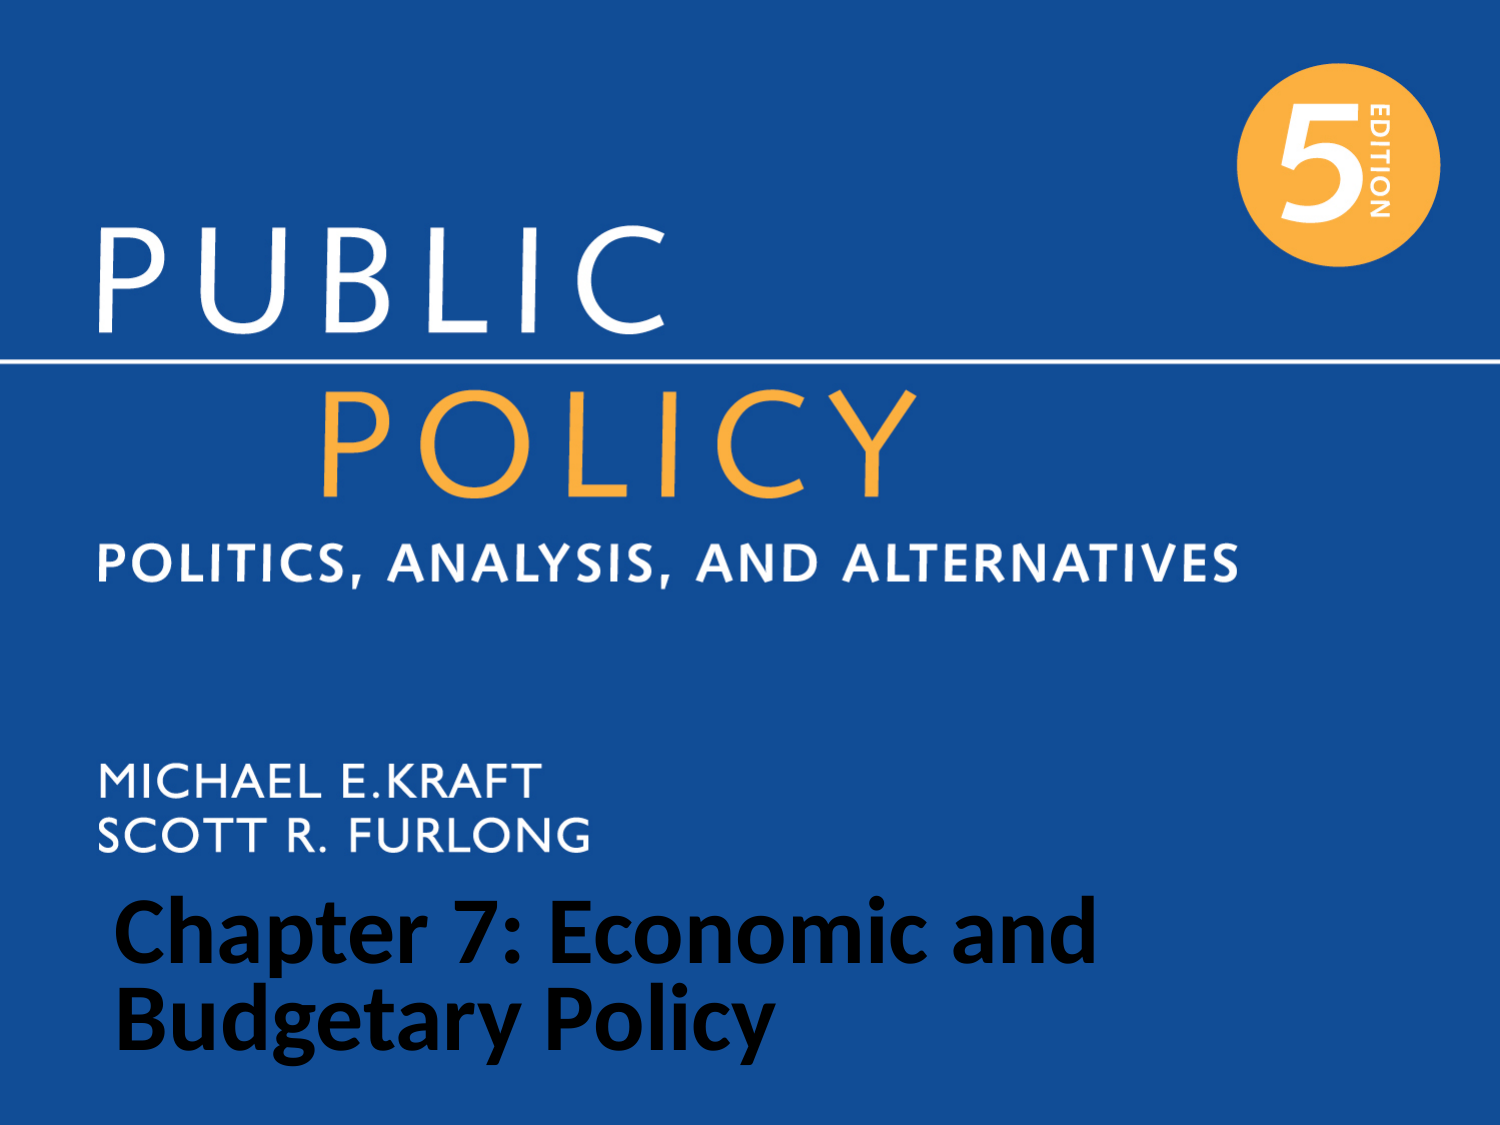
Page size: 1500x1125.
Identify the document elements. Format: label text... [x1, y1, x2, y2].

picture [0, 0, 1500, 1125]
title Chapter 7: Economic and Budgetary Policy [99, 887, 1500, 1125]
